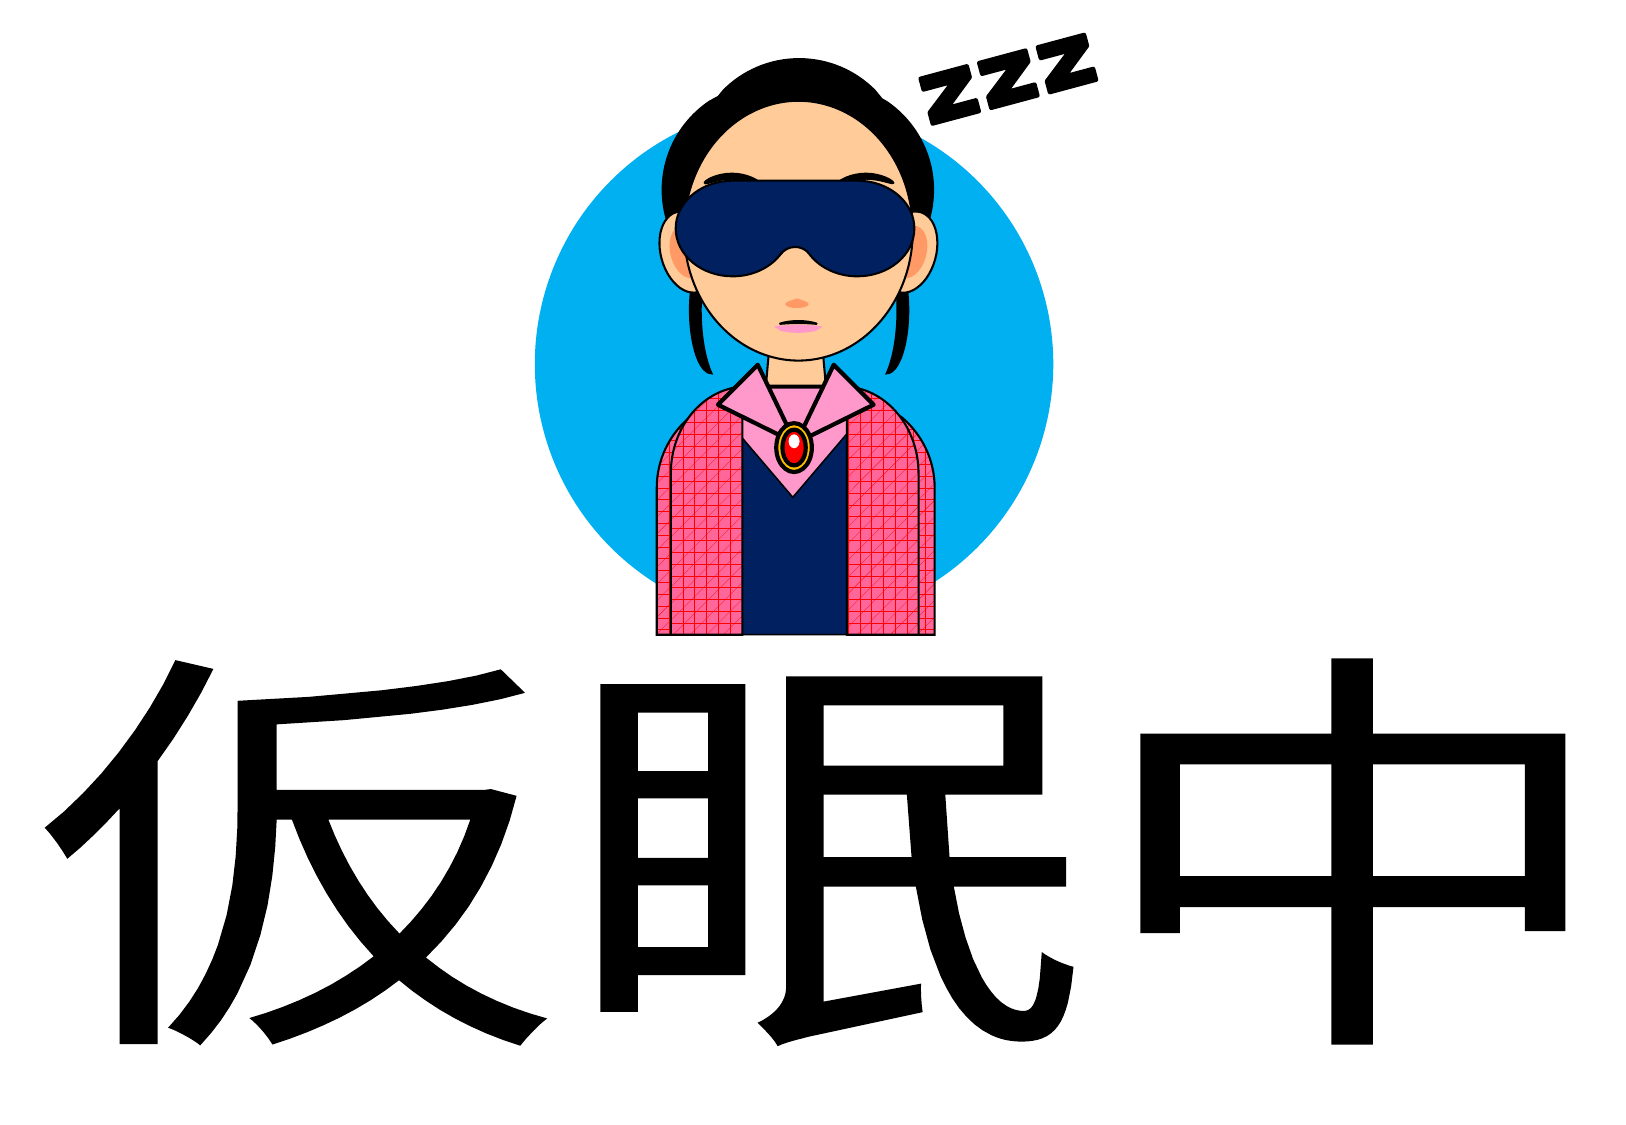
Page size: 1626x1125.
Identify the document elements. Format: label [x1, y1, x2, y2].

text_box [534, 55, 1094, 635]
